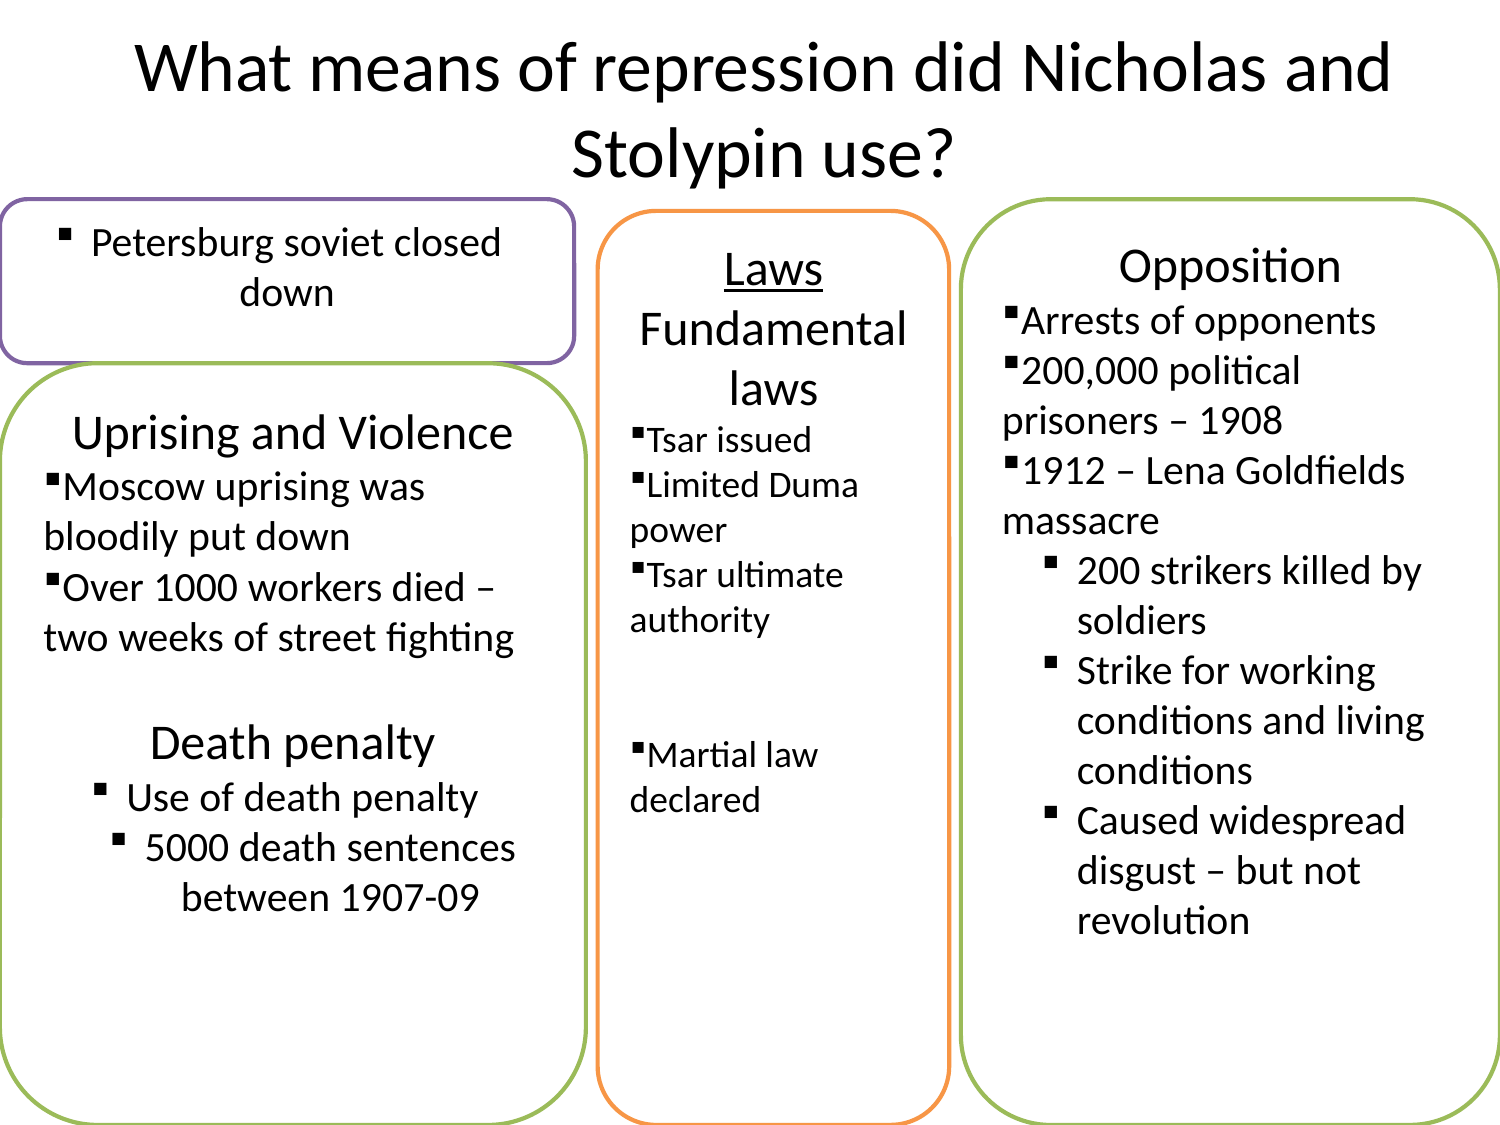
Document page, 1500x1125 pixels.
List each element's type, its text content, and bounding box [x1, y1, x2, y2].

text_box Petersburg soviet closed down [0, 197, 577, 366]
text_box Opposition Arrests of opponents 200,000 political prisoners – 1908 1912 – Lena Goldfields massacre 200 strikers killed by soldiers Strike for working conditions and living conditions Caused widespread disgust – but not revolution [958, 197, 1500, 1125]
text_box Uprising and Violence Moscow uprising was bloodily put down Over 1000 workers died – two weeks of street fighting Death penalty Use of death penalty 5000 death sentences between 1907-09 [0, 361, 588, 1125]
title What means of repression did Nicholas and Stolypin use? [75, 11, 1454, 200]
text_box Laws Fundamental laws Tsar issued Limited Duma power Tsar ultimate authority Martial law declared [595, 208, 952, 1125]
